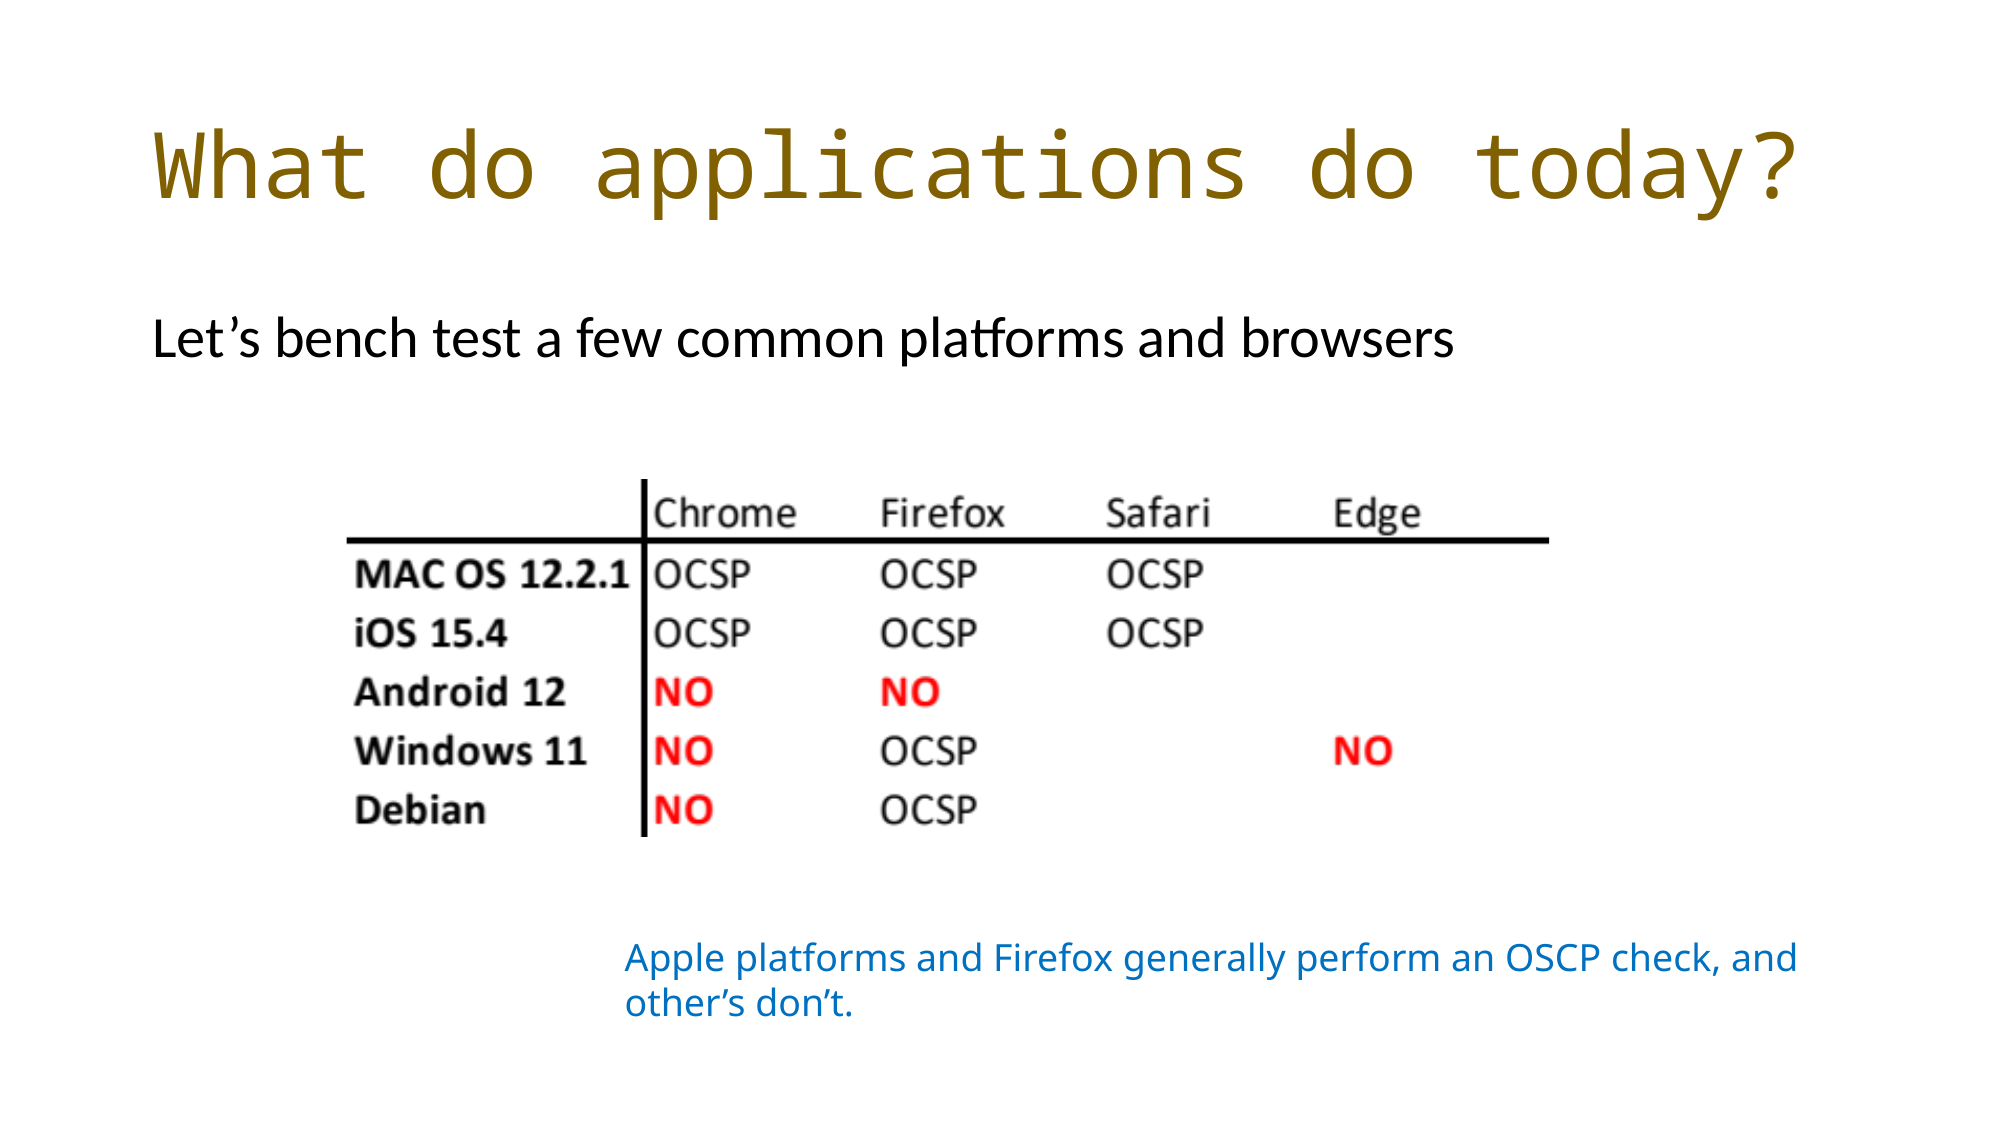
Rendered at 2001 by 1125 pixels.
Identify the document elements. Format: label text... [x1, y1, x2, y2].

title What do applications do today? [137, 59, 1863, 278]
text_box Apple platforms and Firefox generally perform an OSCP check, and other’s don’t. [609, 926, 1853, 1032]
list Let’s bench test a few common platforms and browsers [137, 299, 1863, 1014]
picture [346, 479, 1550, 837]
